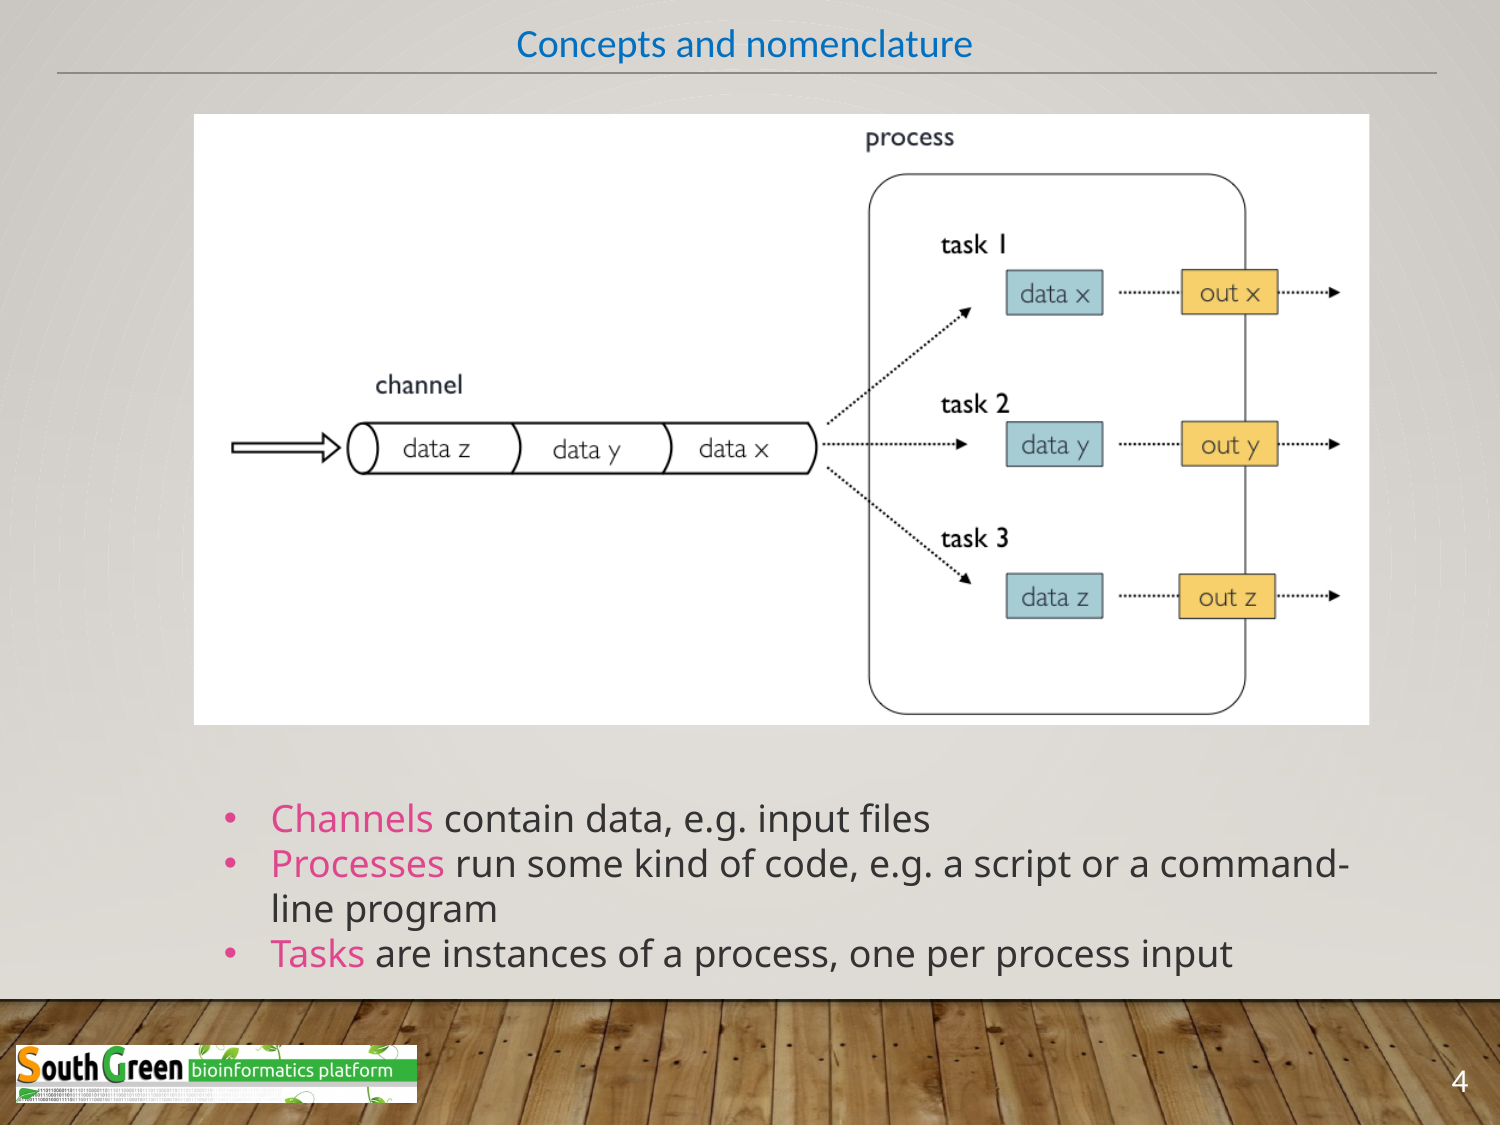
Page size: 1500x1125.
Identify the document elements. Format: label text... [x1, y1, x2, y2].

picture [0, 999, 1500, 1125]
slide_number 4 [1369, 1051, 1484, 1105]
text_box Channels contain data, e.g. input files Processes run some kind of code, e.g. a script or a command-line program Tasks are instances of a process, one per process input [209, 787, 1427, 983]
text_box Concepts and nomenclature [0, 0, 1500, 73]
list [193, 114, 1370, 725]
